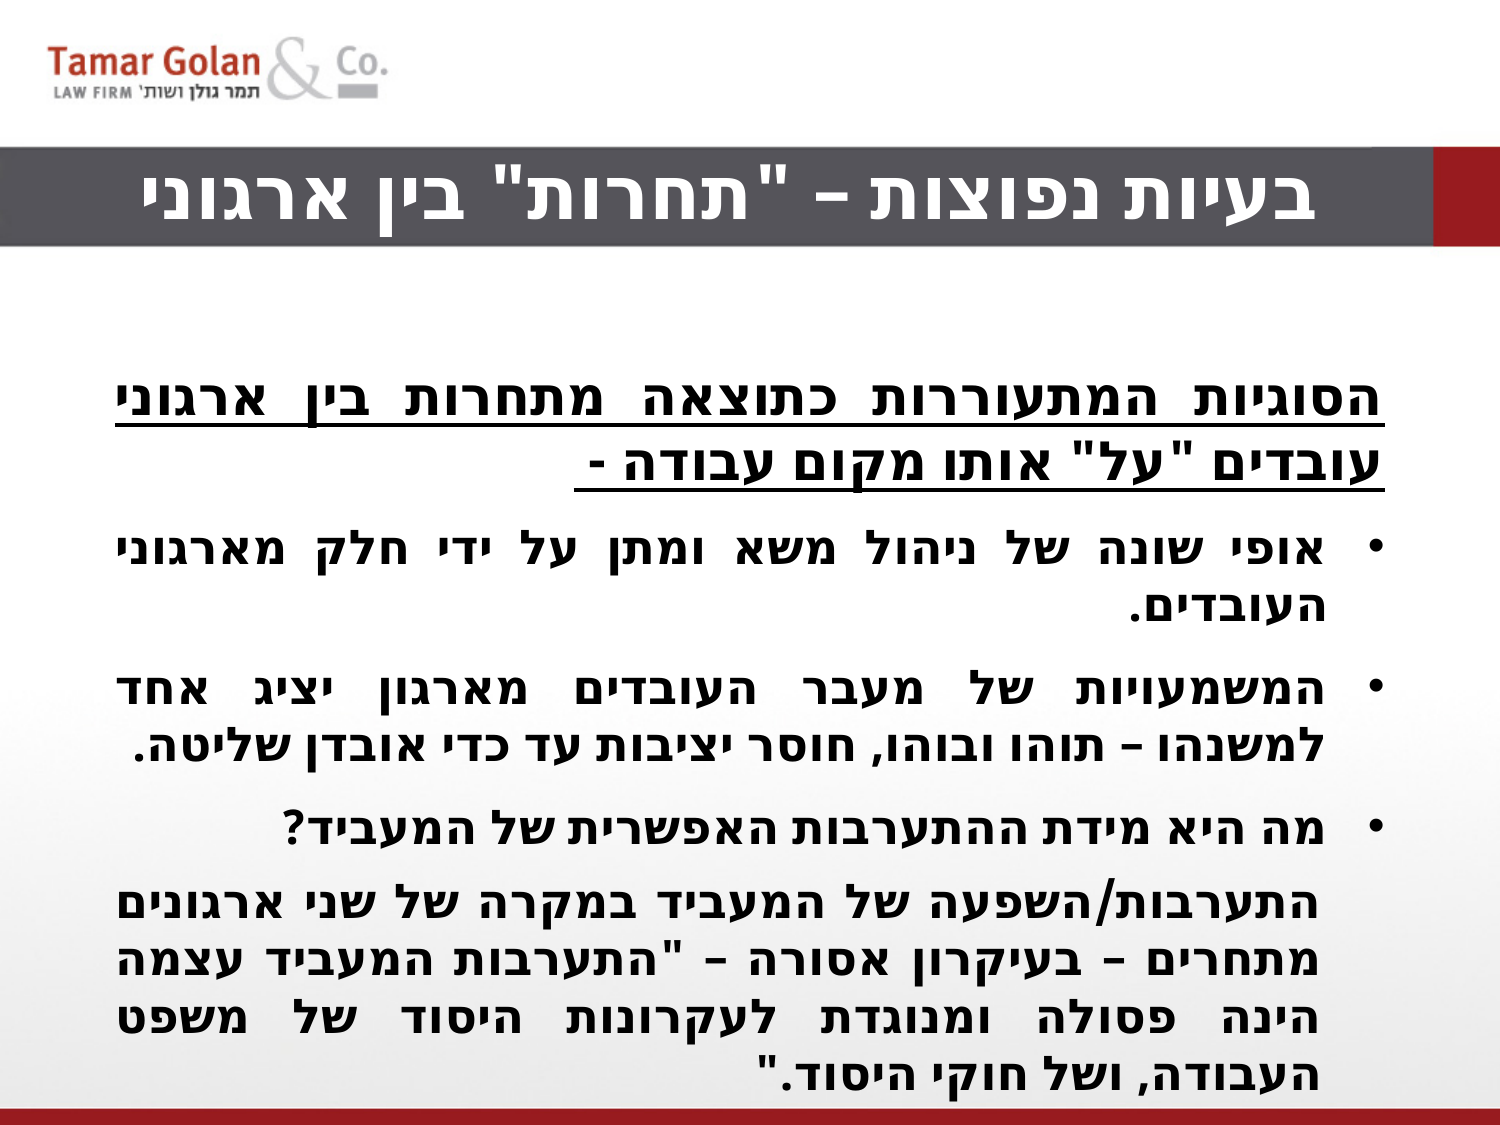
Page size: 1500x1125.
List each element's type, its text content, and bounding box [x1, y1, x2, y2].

picture [0, 0, 1500, 1125]
text_box בעיות נפוצות – "תחרות" בין ארגוני עובדים [41, 137, 1419, 332]
text_box הסוגיות המתעוררות כתוצאה מתחרות בין ארגוני עובדים "על" אותו מקום עבודה - אופי שונה של ניהול משא ומתן על ידי חלק מארגוני העובדים. המשמעויות של מעבר העובדים מארגון יציג אחד למשנהו – תוהו ובוהו, חוסר יציבות עד כדי אובדן שליטה. מה היא מידת ההתערבות האפשרית של המעביד? התערבות/השפעה של המעביד במקרה של שני ארגונים מתחרים – בעיקרון אסורה – "התערבות המעביד עצמה הינה פסולה ומנוגדת לעקרונות היסוד של משפט העבודה, ושל חוקי היסוד." [100, 354, 1400, 1108]
